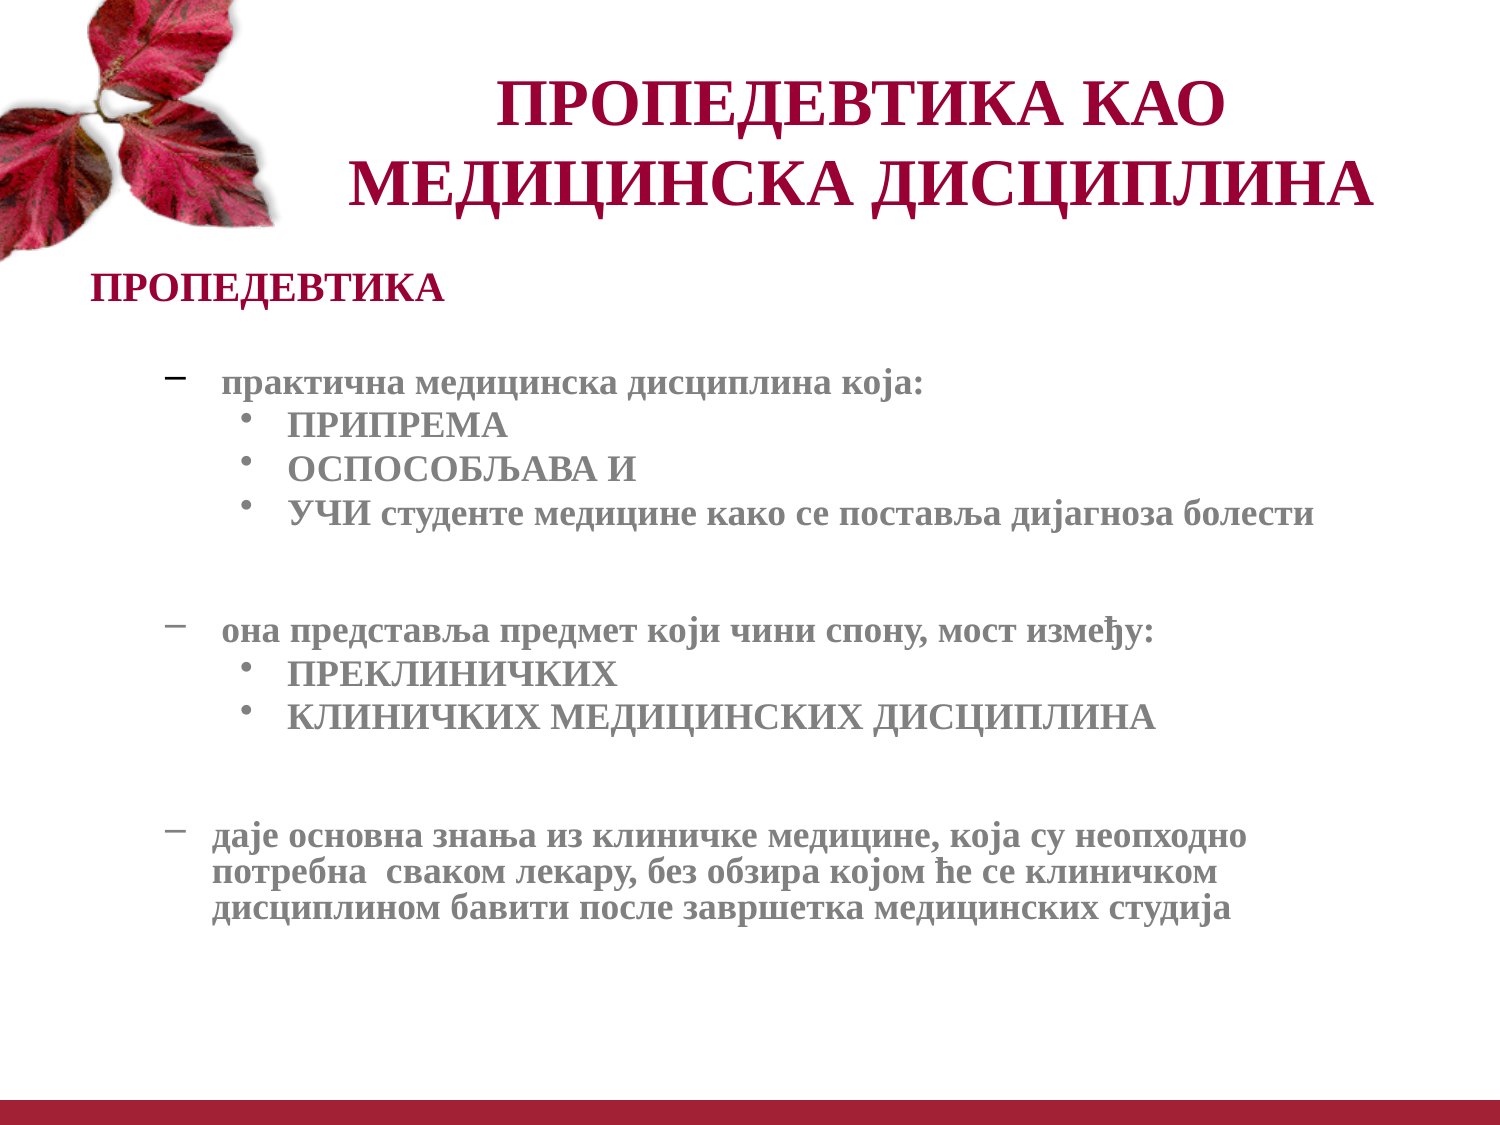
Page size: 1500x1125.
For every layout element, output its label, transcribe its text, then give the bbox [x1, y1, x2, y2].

picture [0, 0, 295, 273]
title ПРОПЕДЕВТИКА КАО МЕДИЦИНСКА ДИСЦИПЛИНА [289, 44, 1436, 233]
list ПРОПЕДЕВТИКА практична медицинска дисциплина која: ПРИПРЕМА ОСПОСОБЉАВА И УЧИ студенте медицине како се поставља дијагноза болести она представља предмет који чини спону, мост између: ПРЕКЛИНИЧКИХ КЛИНИЧКИХ МЕДИЦИНСКИХ ДИСЦИПЛИНА даје основна знања из клиничке медицине, која су неопходно потребна сваком лекару, без обзира којом ће се клиничком дисциплином бавити после завршетка медицинских студија [74, 262, 1426, 1006]
